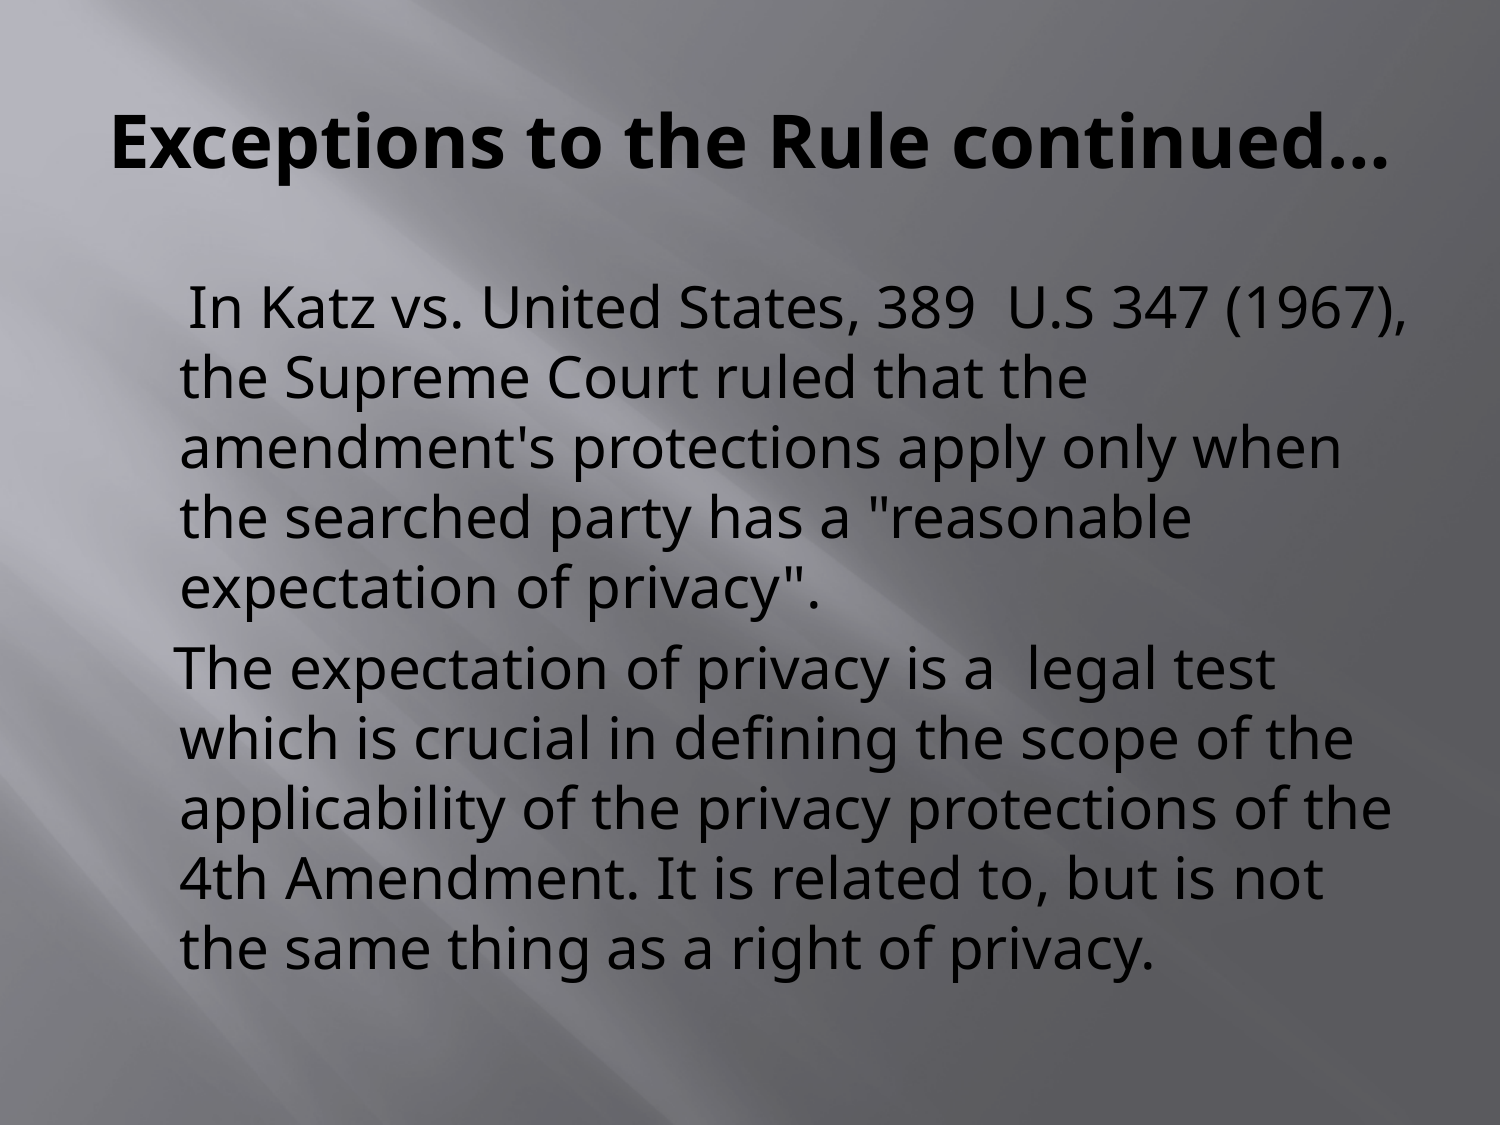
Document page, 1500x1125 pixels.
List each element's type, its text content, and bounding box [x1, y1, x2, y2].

list In Katz vs. United States, 389 U.S 347 (1967), the Supreme Court ruled that the amendment's protections apply only when the searched party has a "reasonable expectation of privacy". The expectation of privacy is a legal test which is crucial in defining the scope of the applicability of the privacy protections of the 4th Amendment. It is related to, but is not the same thing as a right of privacy. [75, 262, 1425, 1035]
title Exceptions to the Rule continued… [75, 45, 1425, 233]
